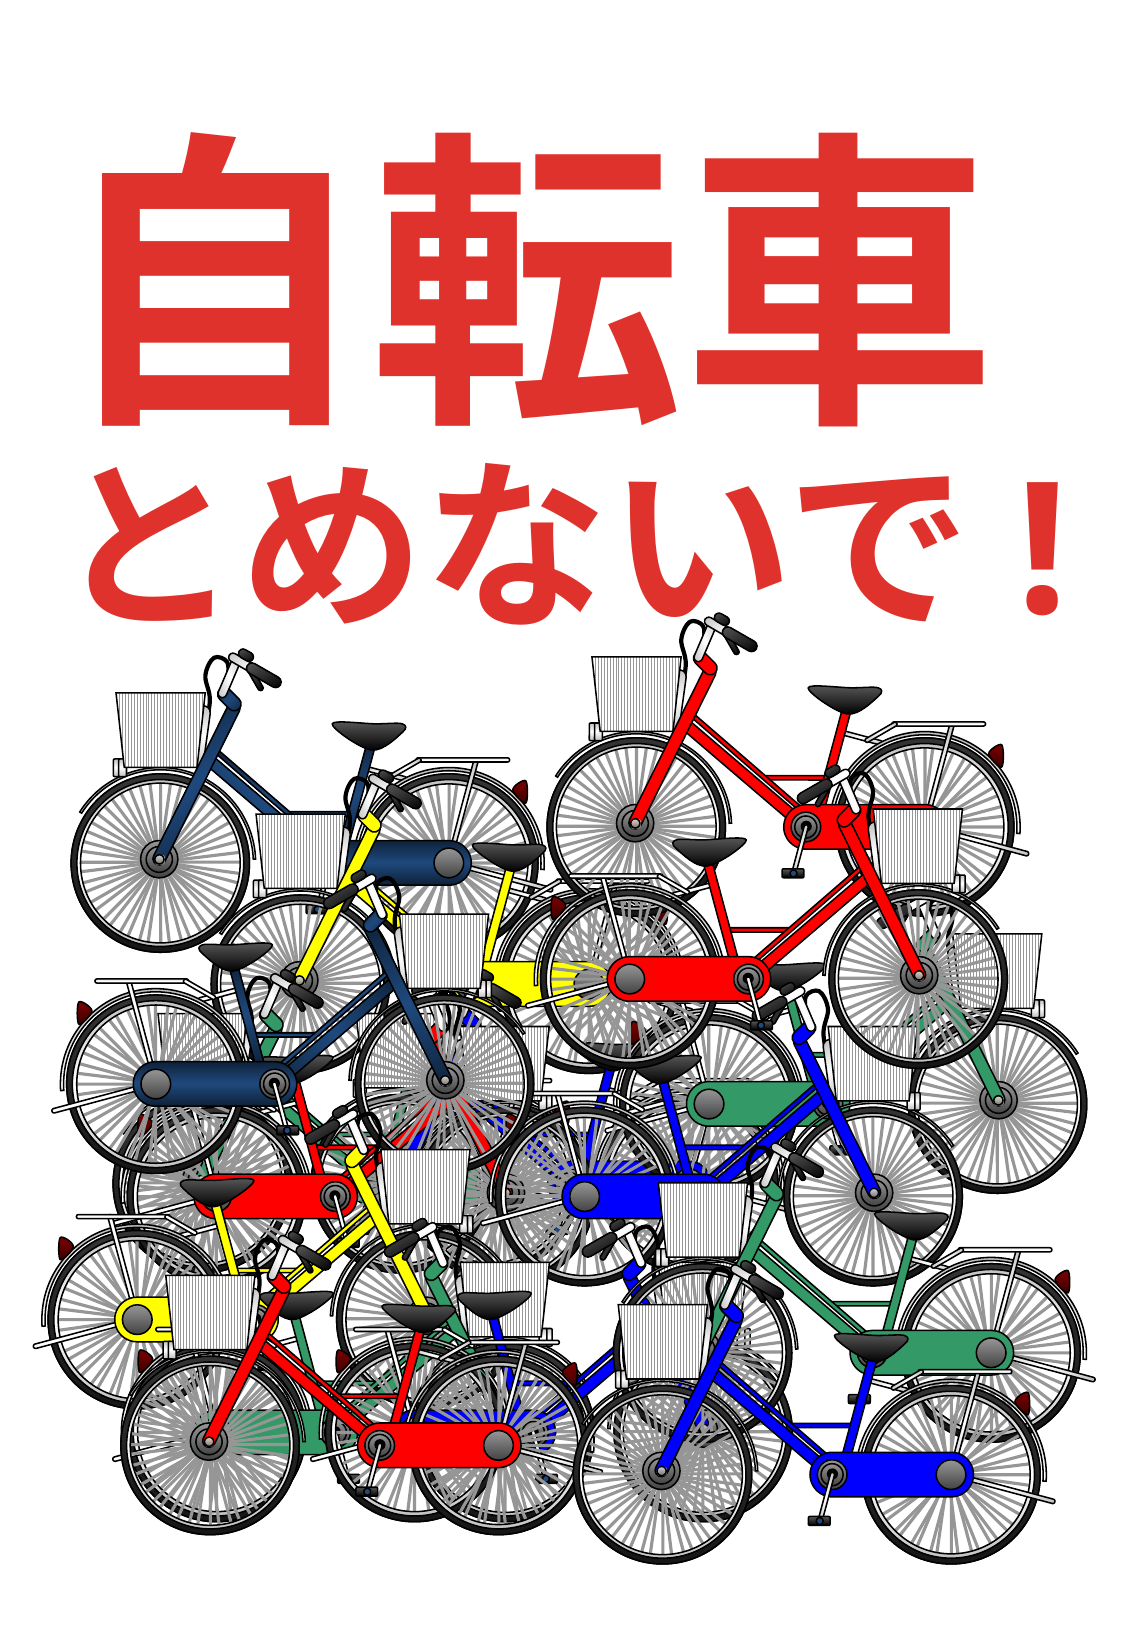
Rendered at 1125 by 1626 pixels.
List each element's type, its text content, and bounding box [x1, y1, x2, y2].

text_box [204, 771, 518, 870]
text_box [974, 891, 1094, 1138]
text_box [308, 1219, 602, 1231]
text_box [49, 871, 540, 1180]
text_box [31, 1107, 522, 1416]
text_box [114, 1232, 602, 1542]
text_box 自転車 [42, 78, 1083, 469]
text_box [566, 1262, 1058, 1571]
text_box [64, 650, 535, 870]
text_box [110, 1219, 307, 1235]
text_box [607, 1140, 1098, 1449]
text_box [523, 766, 1014, 1075]
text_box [526, 1082, 969, 1217]
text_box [540, 614, 1031, 890]
text_box とめないで! [41, 422, 1084, 658]
